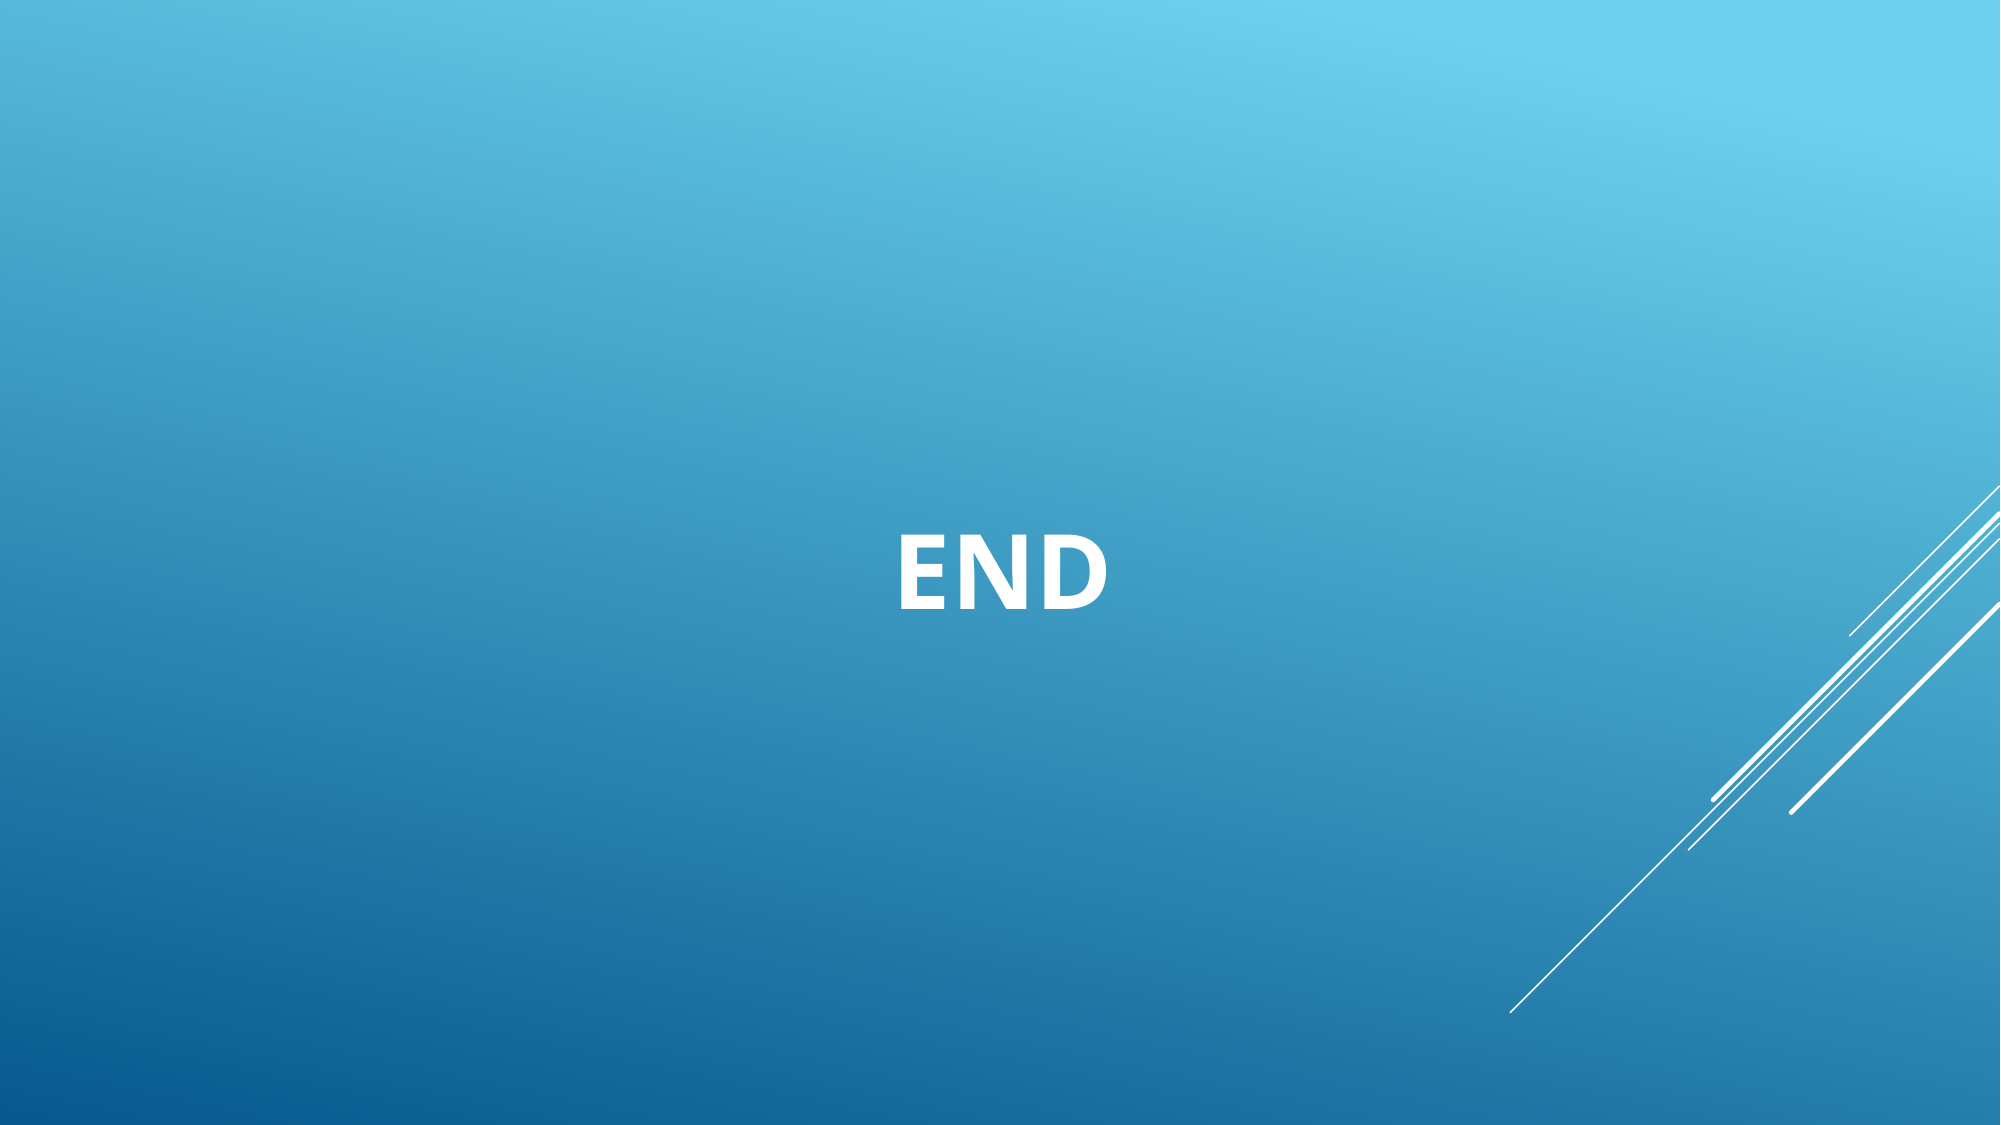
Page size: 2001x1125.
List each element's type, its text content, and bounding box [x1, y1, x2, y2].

title end [590, 444, 1416, 692]
